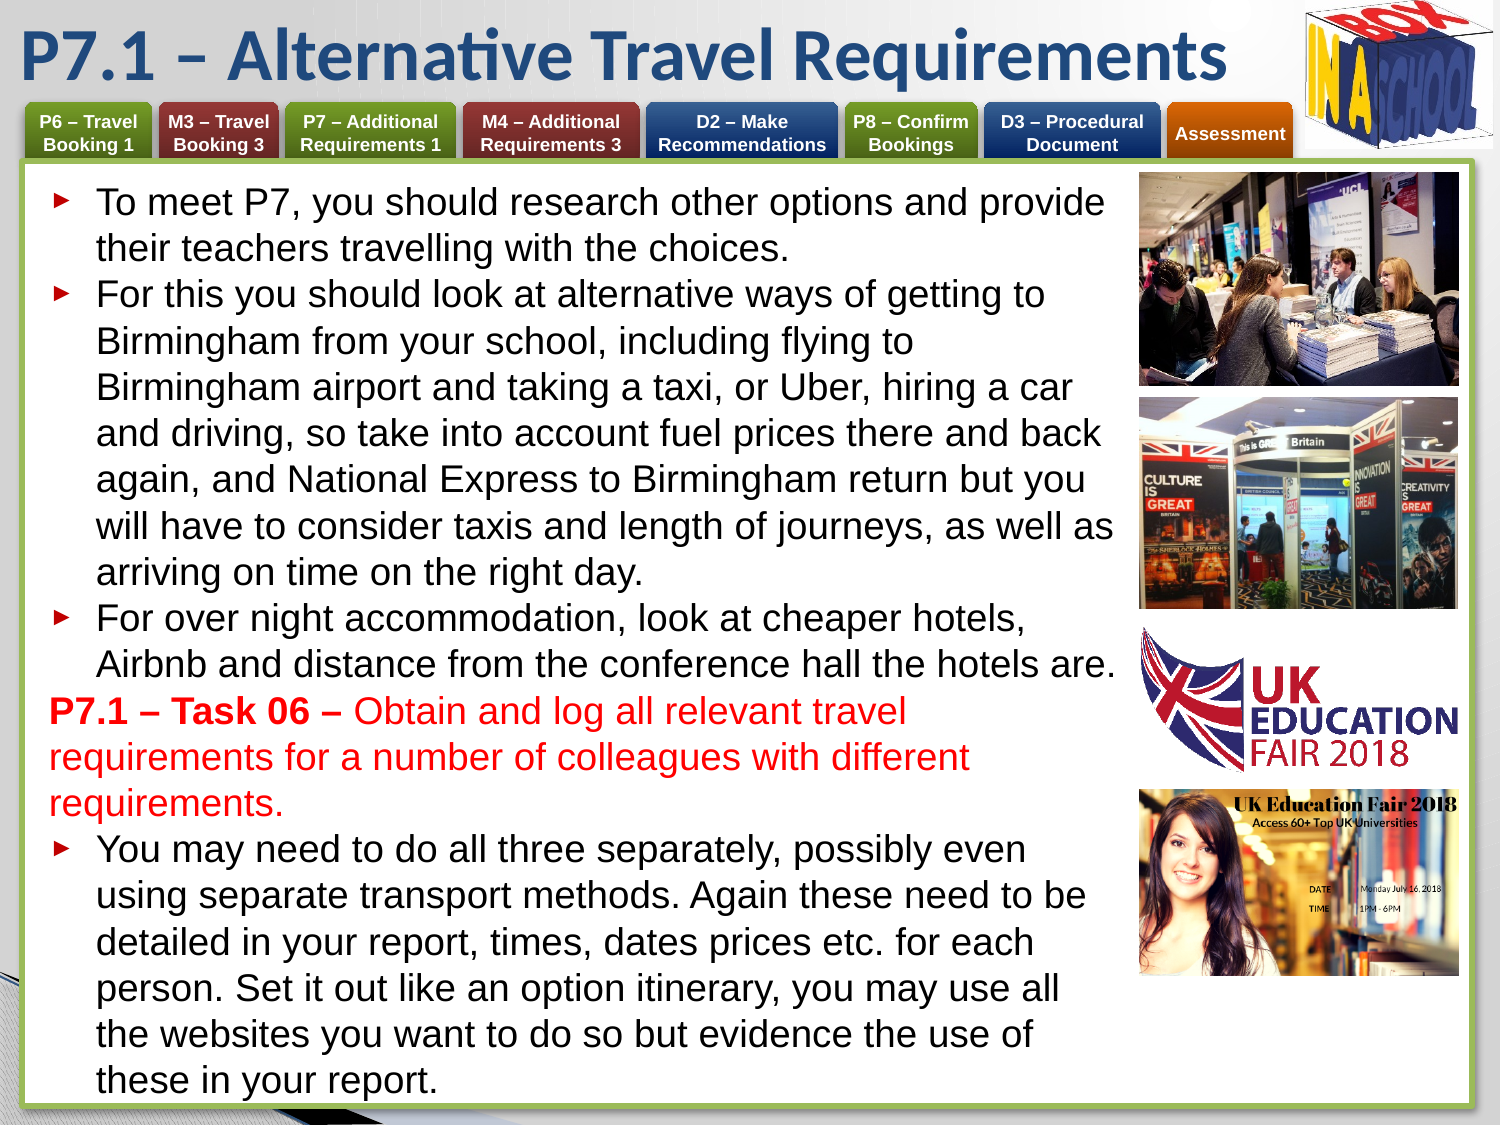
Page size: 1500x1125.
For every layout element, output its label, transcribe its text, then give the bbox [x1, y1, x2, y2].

picture [1139, 172, 1459, 386]
picture [1139, 624, 1458, 774]
picture [1139, 396, 1458, 610]
picture [281, 1114, 303, 1125]
title P7.1 – Alternative Travel Requirements [5, 0, 1270, 102]
picture [1139, 789, 1459, 976]
text_box To meet P7, you should research other options and provide their teachers travelling with the choices. For this you should look at alternative ways of getting to Birmingham from your school, including flying to Birmingham airport and taking a taxi, or Uber, hiring a car and driving, so take into account fuel prices there and back again, and National Express to Birmingham return but you will have to consider taxis and length of journeys, as well as arriving on time on the right day. For over night accommodation, look at cheaper hotels, Airbnb and distance from the conference hall the hotels are. P7.1 – Task 06 – Obtain and log all relevant travel requirements for a number of colleagues with different requirements. You may need to do all three separately, possibly even using separate transport methods. Again these need to be detailed in your report, times, dates prices etc. for each person. Set it out like an option itinerary, you may use all the websites you want to do so but evidence the use of these in your report. [34, 169, 1140, 1109]
picture [1305, 0, 1494, 149]
